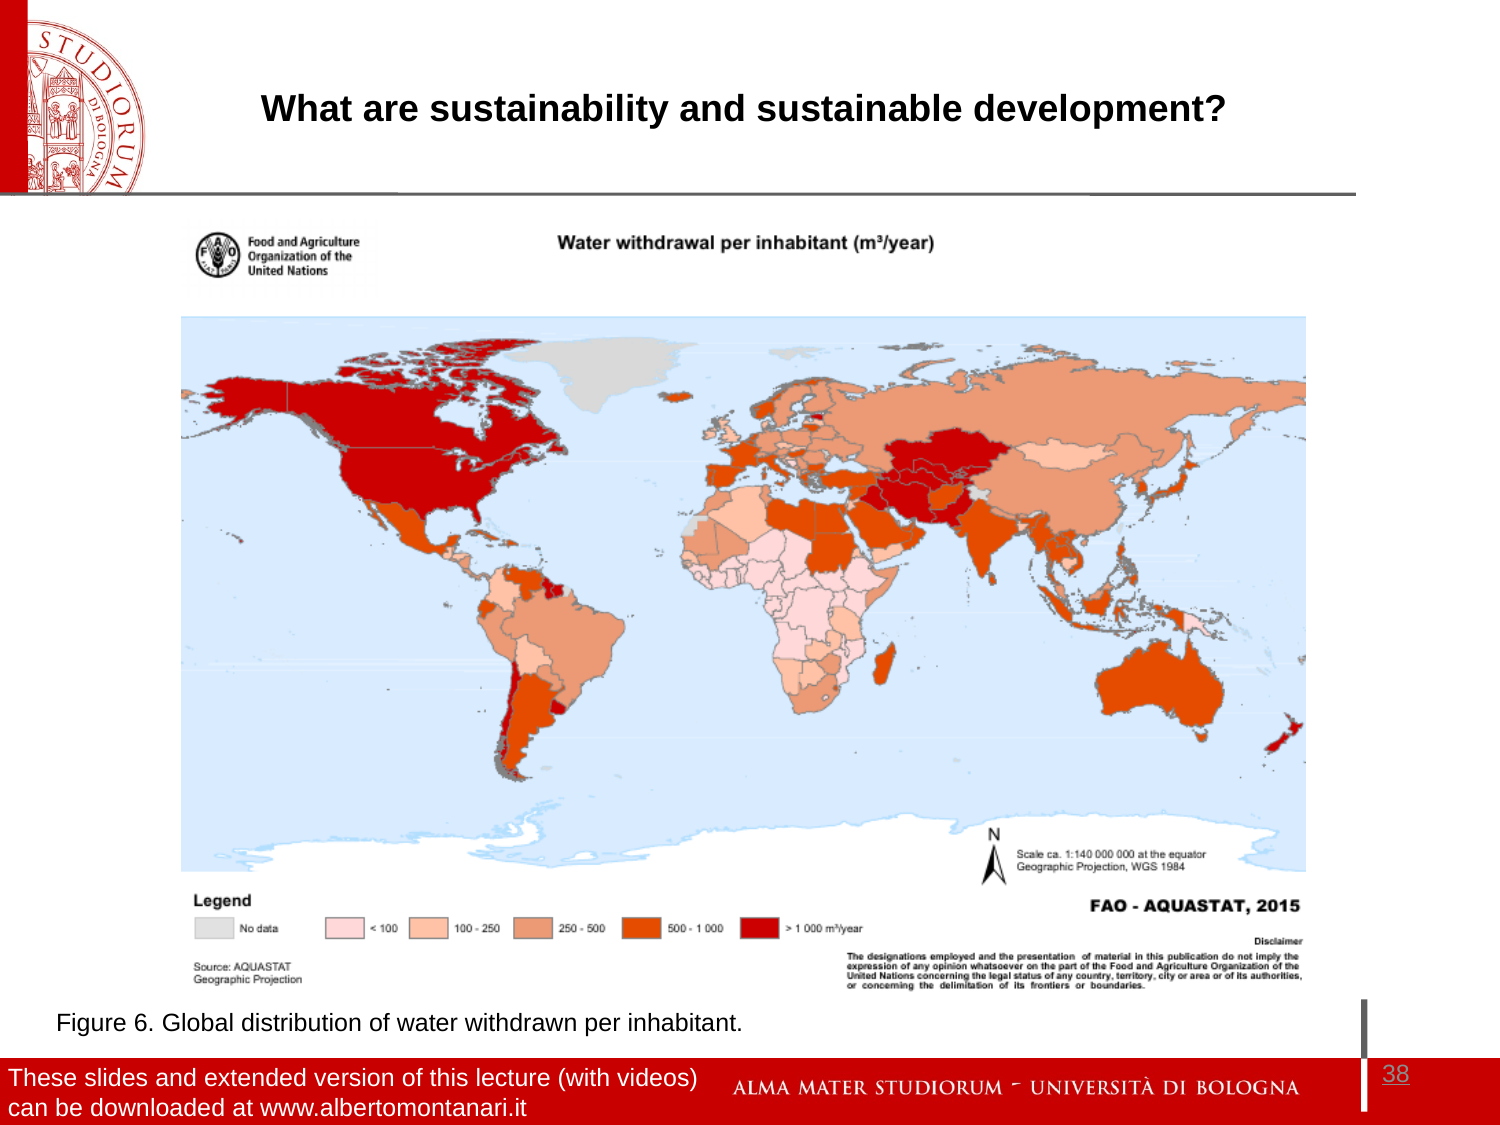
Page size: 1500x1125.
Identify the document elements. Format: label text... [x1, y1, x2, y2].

text_box Figure 6. Global distribution of water withdrawn per inhabitant. [41, 999, 1500, 1045]
picture [0, 1058, 1500, 1125]
slide_number 38 [1074, 1045, 1425, 1103]
picture [28, 16, 151, 192]
picture [180, 219, 1306, 997]
